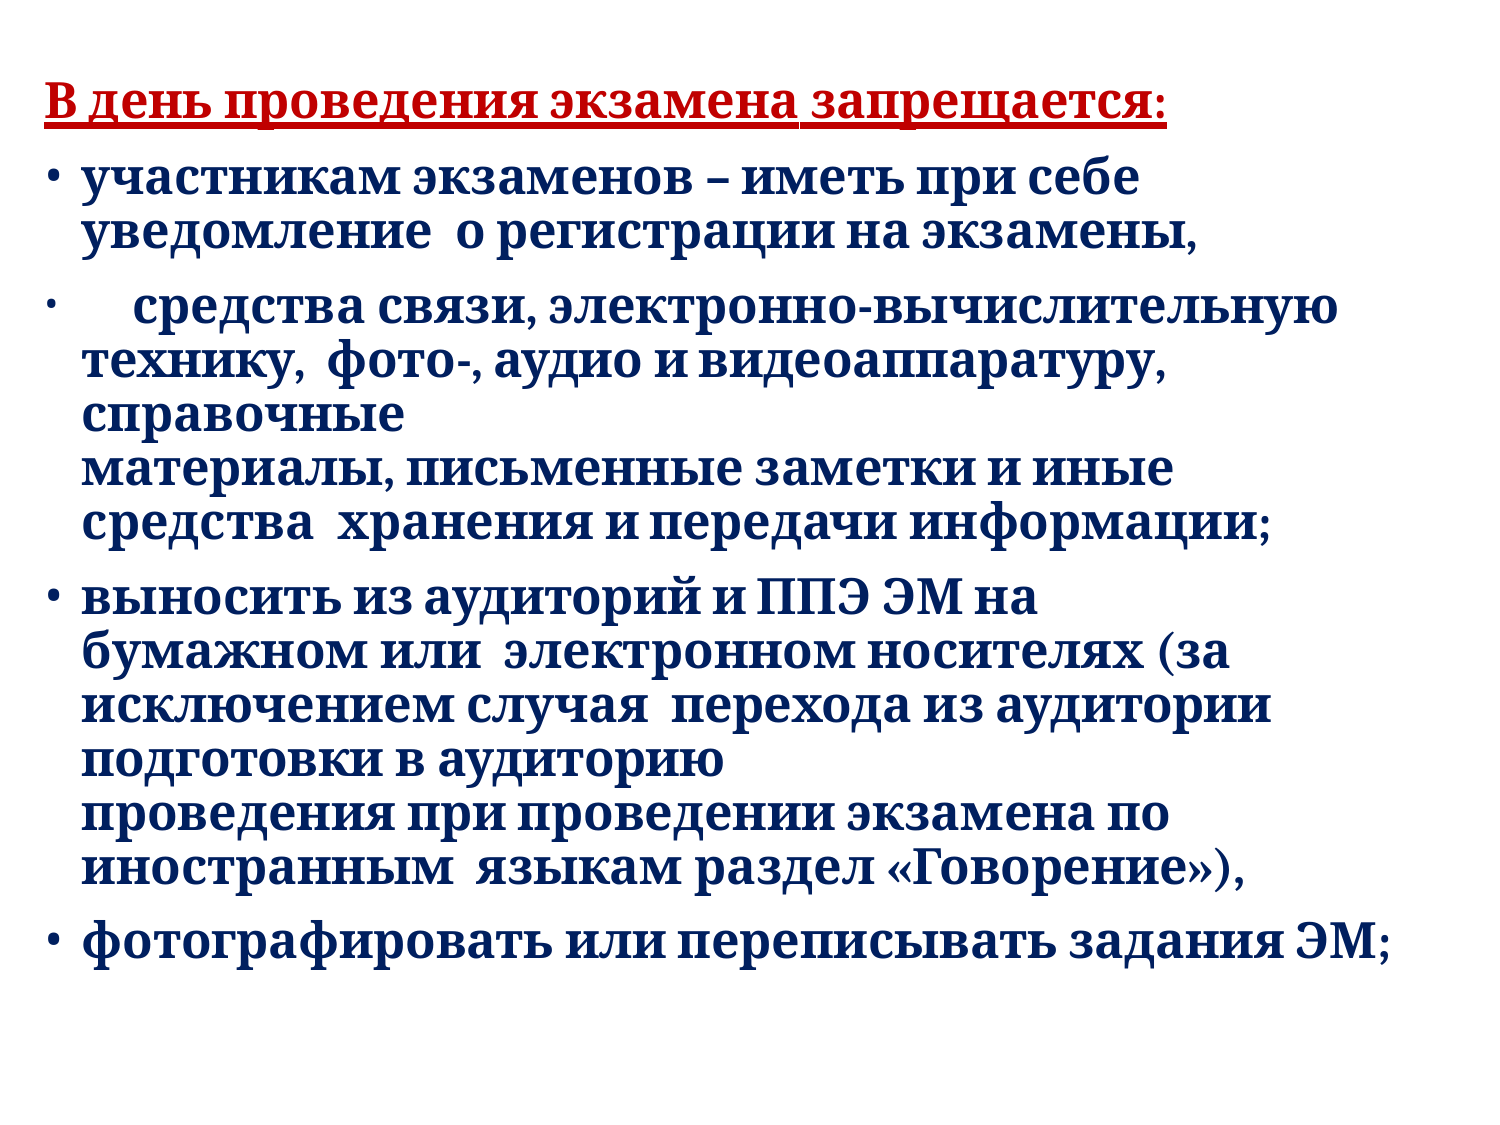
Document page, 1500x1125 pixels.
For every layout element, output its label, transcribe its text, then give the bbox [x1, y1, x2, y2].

text_box В день проведения экзамена запрещается: участникам экзаменов – иметь при себе уведомление о регистрации на экзамены, средства связи, электронно-вычислительную технику, фото-, аудио и видеоаппаратуру, справочные материалы, письменные заметки и иные средства хранения и передачи информации; выносить из аудиторий и ППЭ ЭМ на бумажном или электронном носителях (за исключением случая перехода из аудитории подготовки в аудиторию проведения при проведении экзамена по иностранным языкам раздел «Говорение»), фотографировать или переписывать задания ЭМ; [42, 52, 1431, 969]
